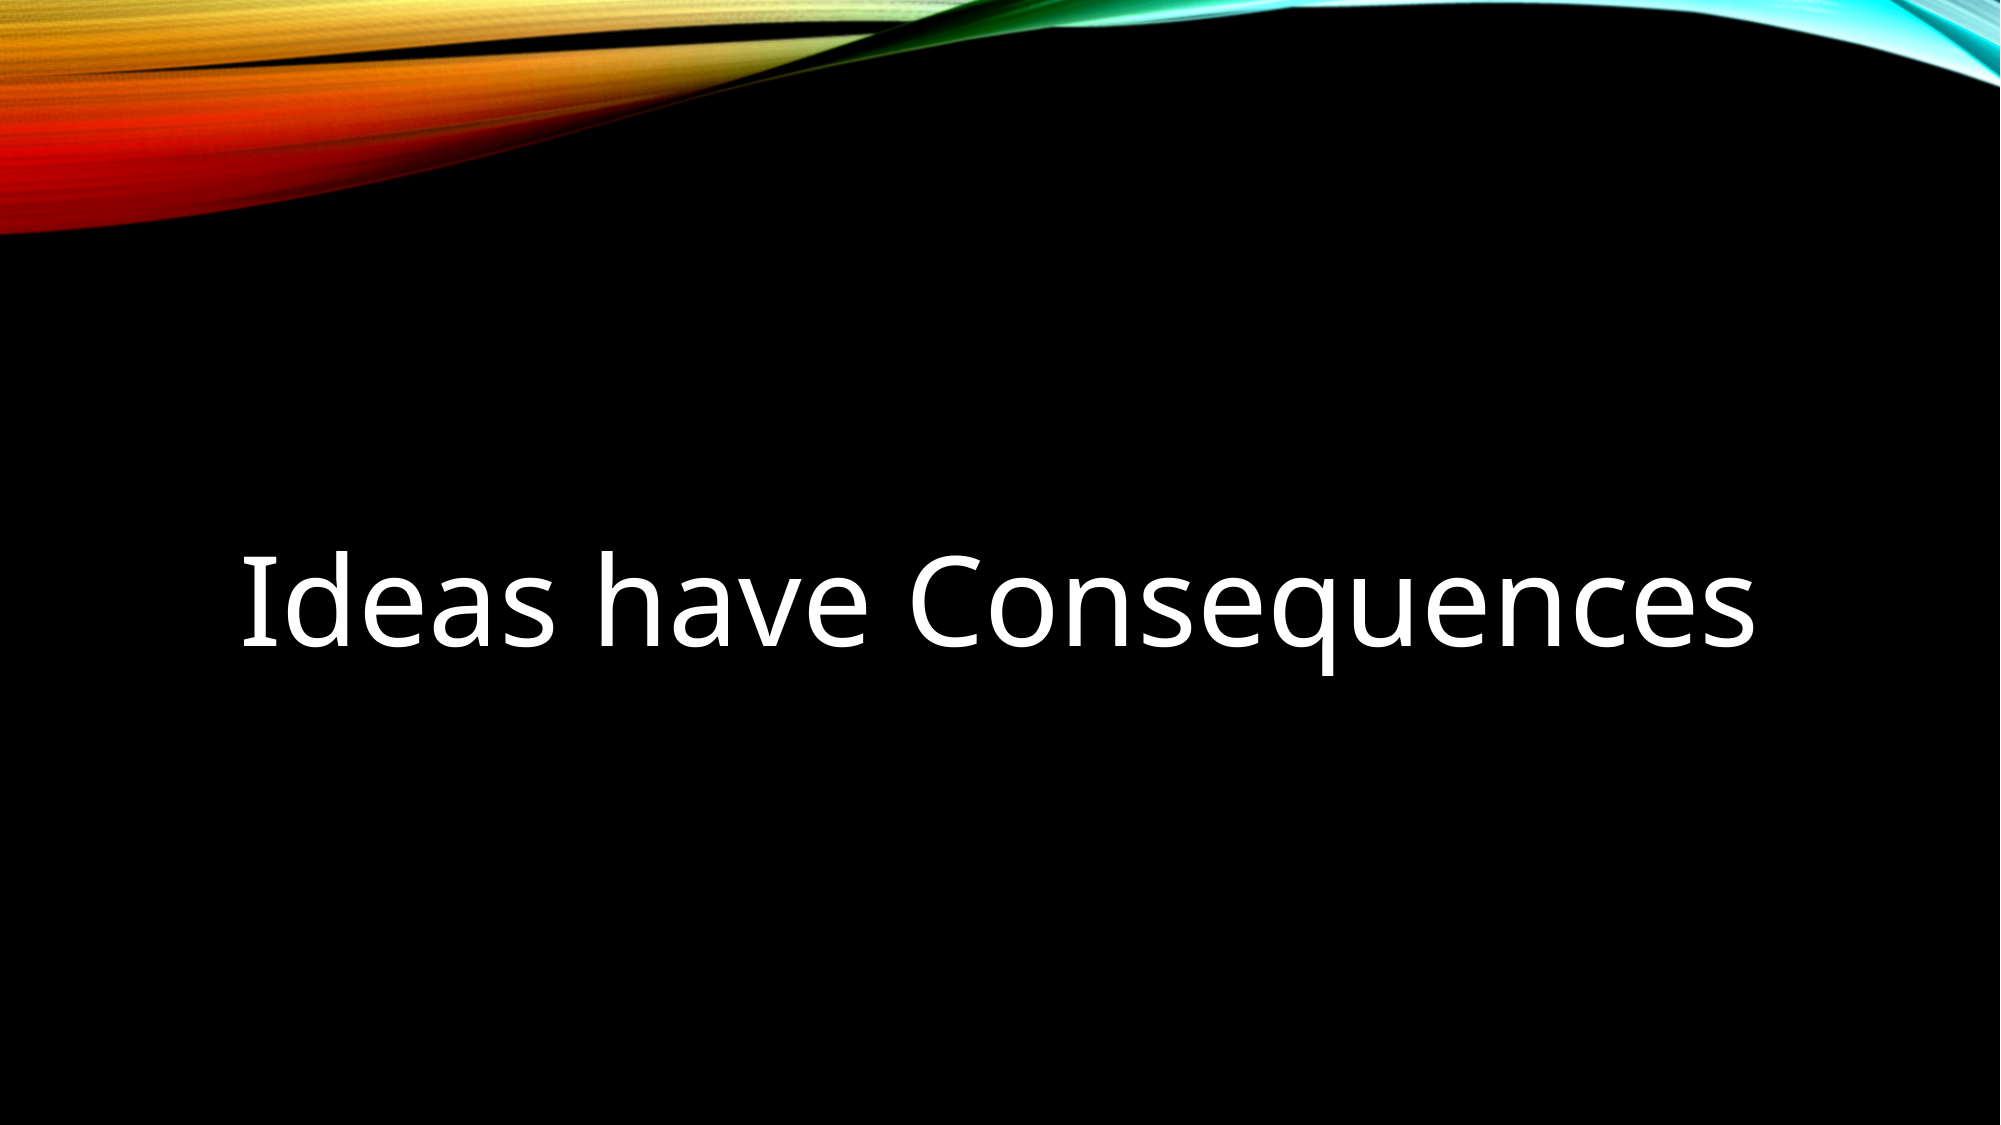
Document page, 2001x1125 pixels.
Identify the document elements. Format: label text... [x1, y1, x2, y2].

picture [0, 0, 2000, 237]
list Ideas have Consequences [112, 360, 1888, 1021]
